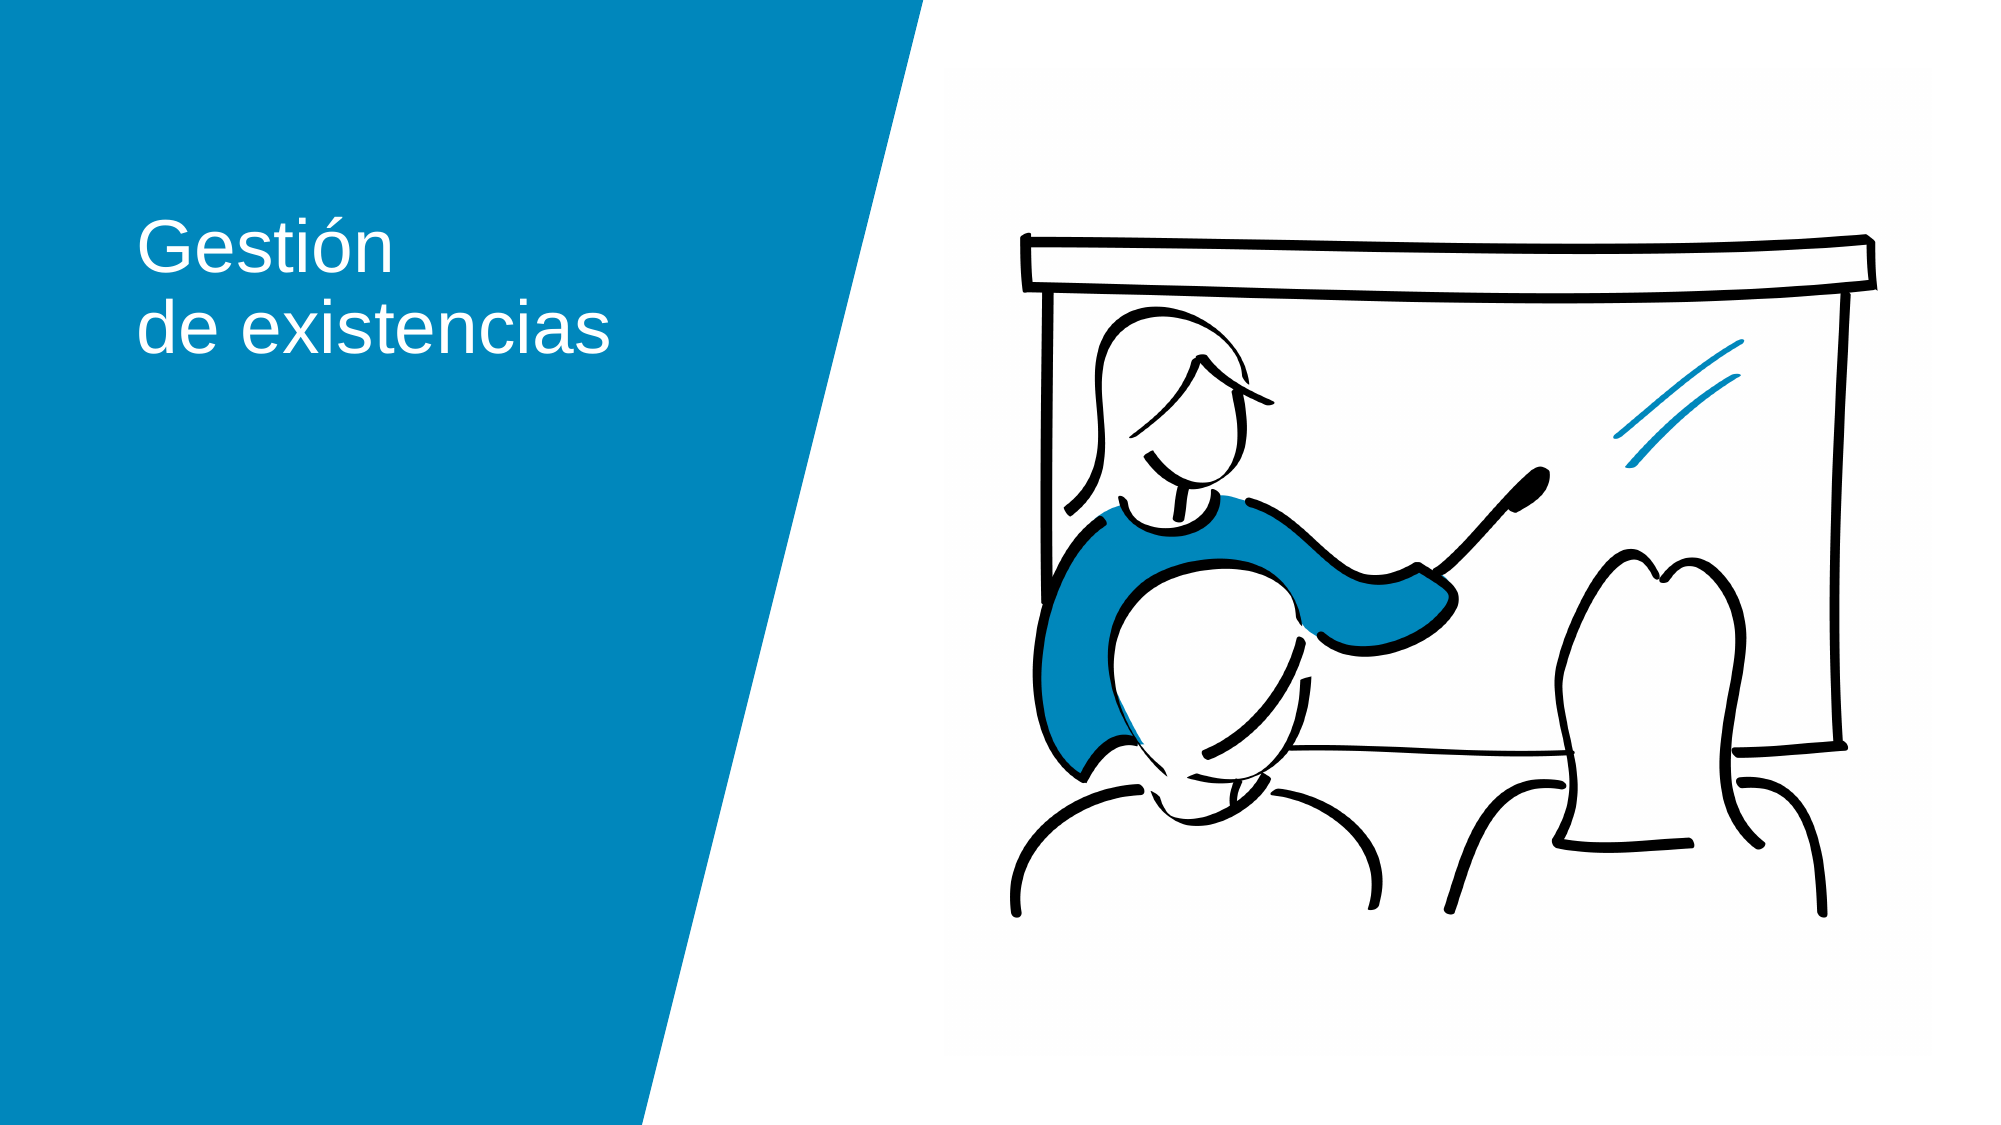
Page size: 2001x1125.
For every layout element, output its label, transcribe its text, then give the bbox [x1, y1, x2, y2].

picture [944, 68, 1932, 1056]
title Gestión de existencias [136, 0, 775, 371]
